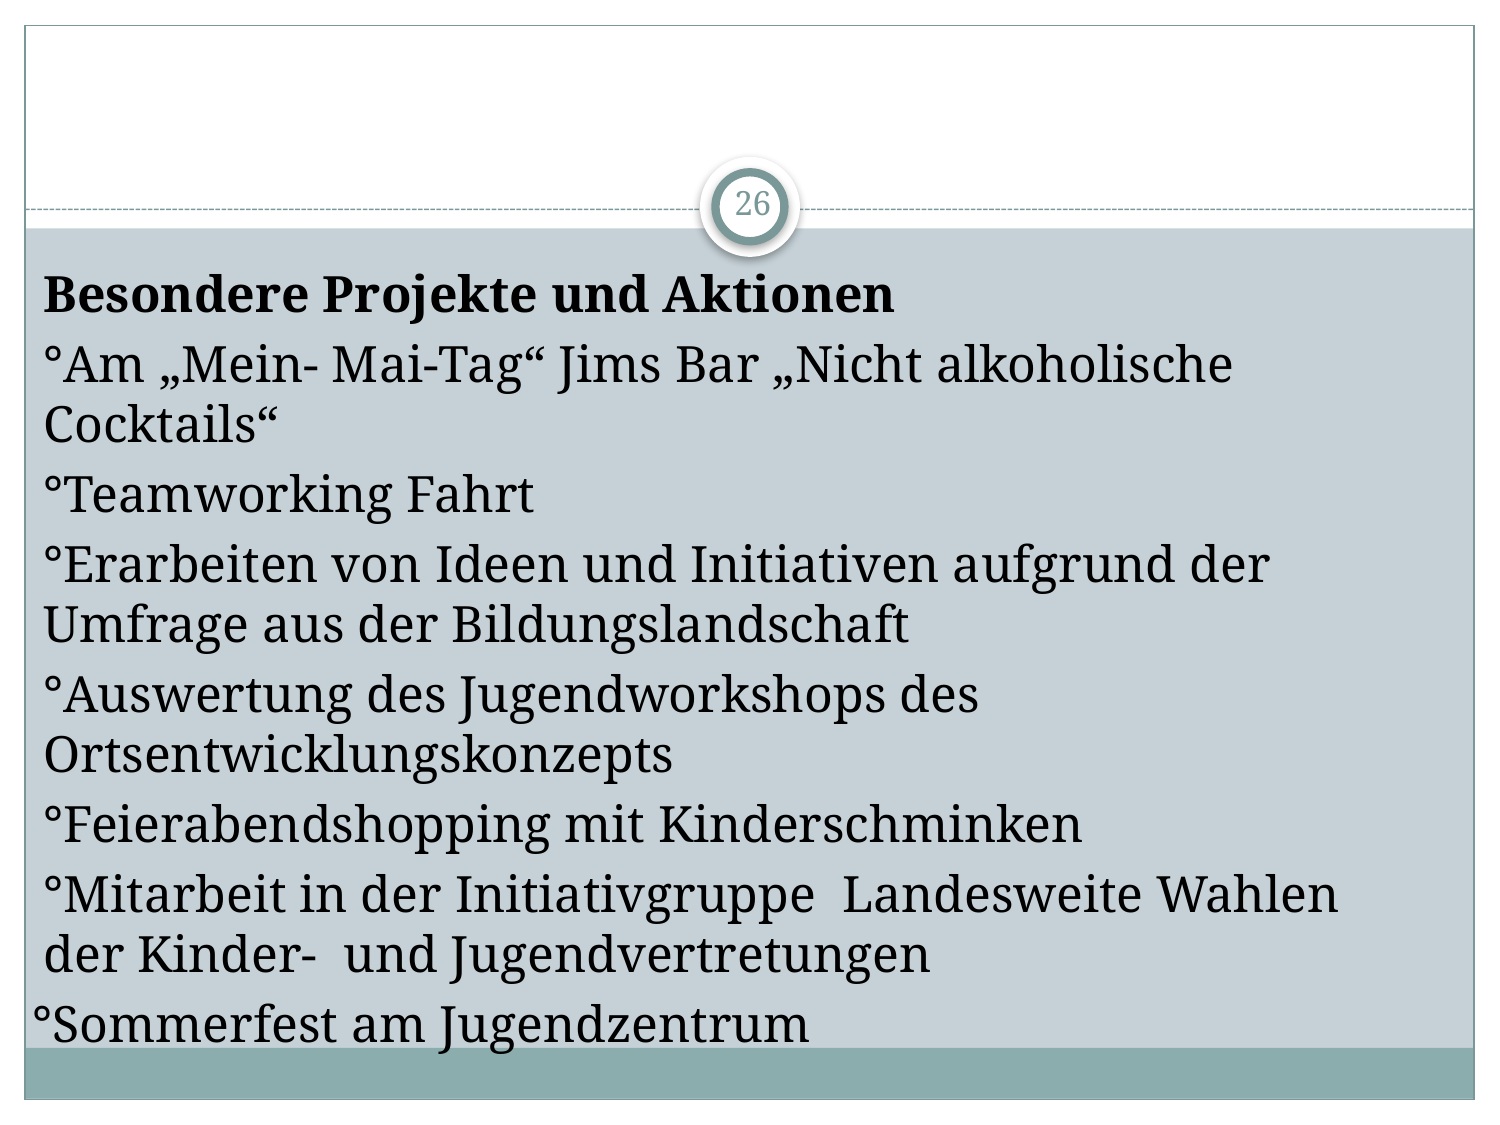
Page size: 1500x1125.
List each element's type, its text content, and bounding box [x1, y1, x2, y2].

list Besondere Projekte und Aktionen °Am „Mein- Mai-Tag“ Jims Bar „Nicht alkoholische Cocktails“ °Teamworking Fahrt °Erarbeiten von Ideen und Initiativen aufgrund der Umfrage aus der Bildungslandschaft °Auswertung des Jugendworkshops des Ortsentwicklungskonzepts °Feierabendshopping mit Kinderschminken °Mitarbeit in der Initiativgruppe Landesweite Wahlen der Kinder- und Jugendvertretungen °Sommerfest am Jugendzentrum [17, 255, 1459, 1071]
slide_number 26 [715, 168, 791, 241]
